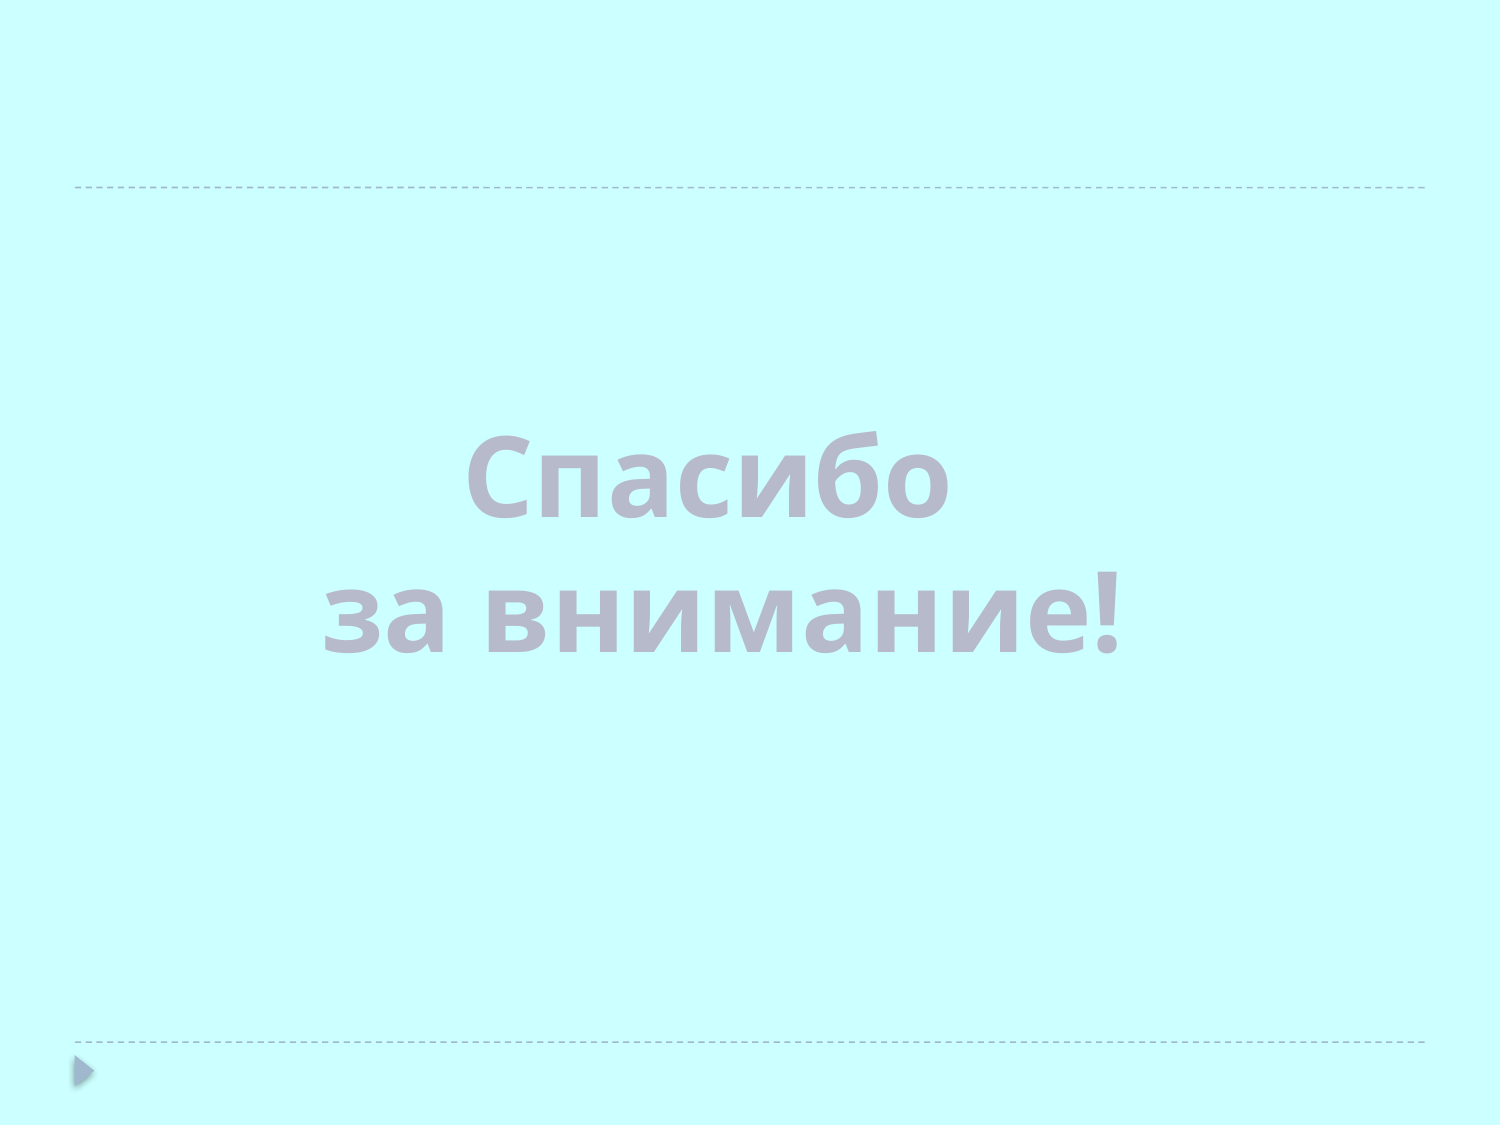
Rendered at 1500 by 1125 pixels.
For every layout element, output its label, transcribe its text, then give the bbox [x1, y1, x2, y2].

text_box Спасибо за внимание! [222, 397, 1223, 683]
